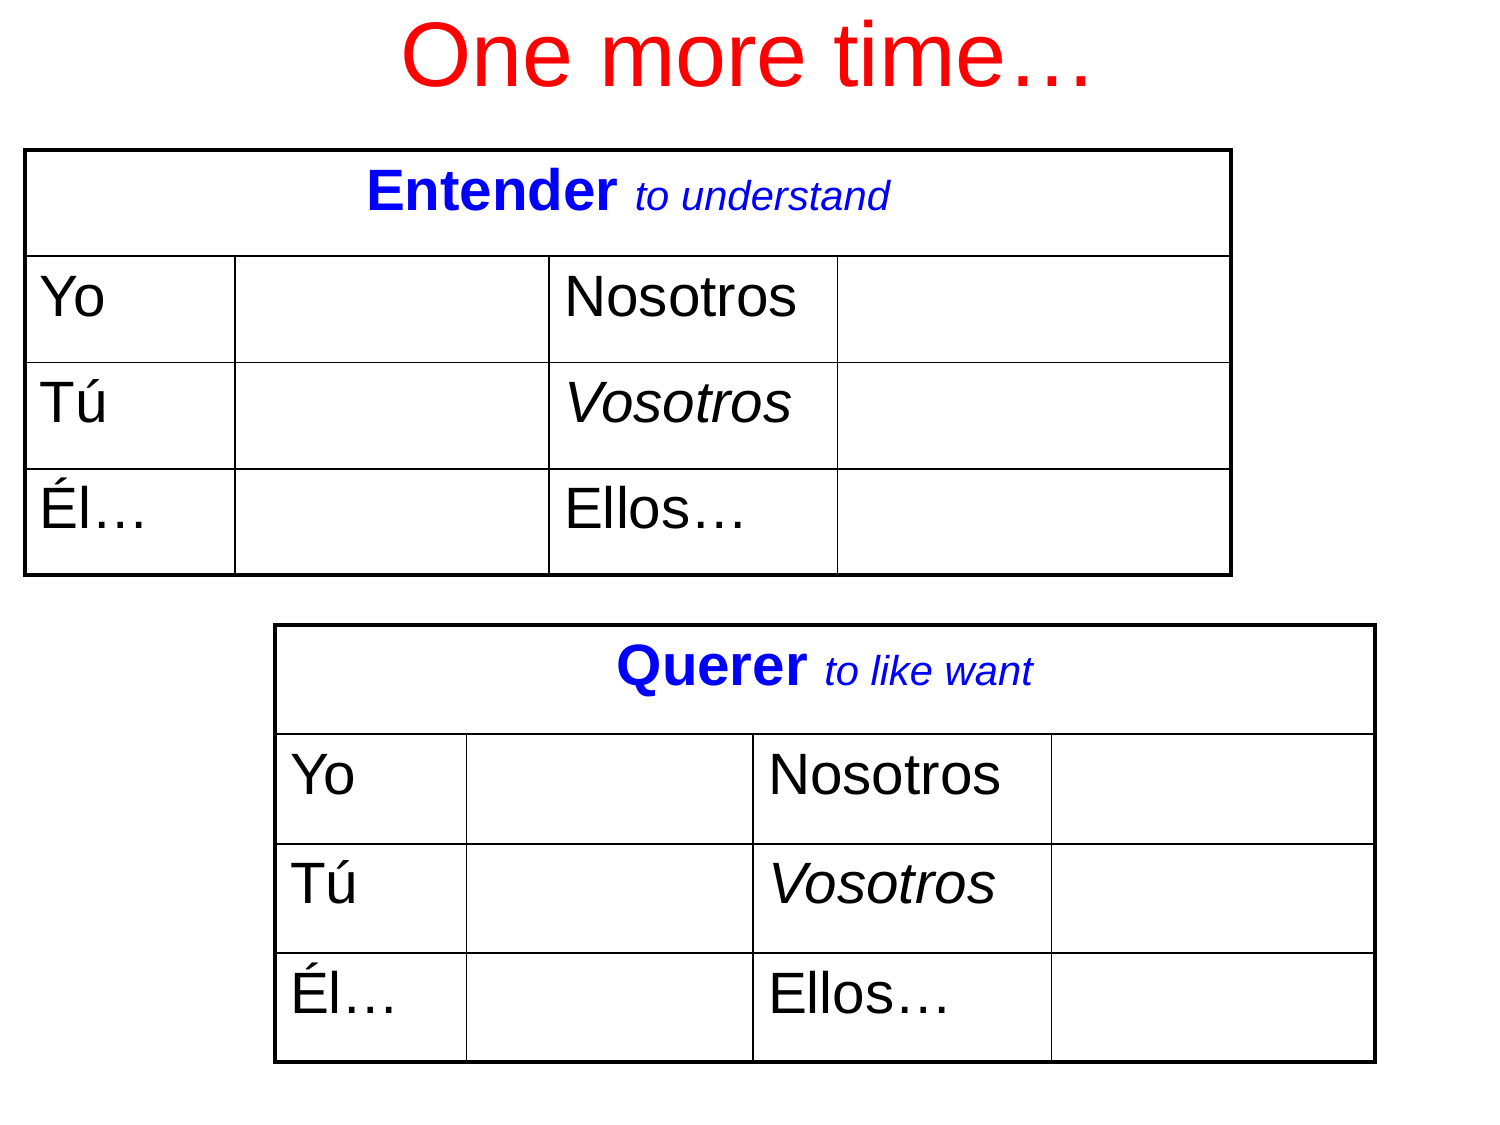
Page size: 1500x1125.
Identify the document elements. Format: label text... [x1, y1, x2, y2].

table_cell [1052, 735, 1373, 843]
table_cell Yo [277, 735, 466, 843]
table_header Querer to like want [277, 627, 1373, 733]
table_cell [236, 470, 548, 573]
table_cell Vosotros [754, 845, 1051, 952]
table_cell [838, 257, 1229, 362]
table_cell [236, 363, 548, 468]
table_cell Ellos… [550, 470, 837, 573]
table_header Entender to understand [27, 152, 1229, 255]
table_cell Ellos… [754, 954, 1051, 1060]
table_cell Nosotros [754, 735, 1051, 843]
table_cell Él… [27, 470, 234, 573]
table_cell [467, 845, 752, 952]
table_cell [1052, 845, 1373, 952]
table_cell [467, 954, 752, 1060]
table_cell Vosotros [550, 363, 837, 468]
table_cell Él… [277, 954, 466, 1060]
table_cell Tú [27, 363, 234, 468]
table_cell [838, 470, 1229, 573]
table_cell [236, 257, 548, 362]
table_cell [1052, 954, 1373, 1060]
table_cell [838, 363, 1229, 468]
table_cell Tú [277, 845, 466, 952]
table_cell Nosotros [550, 257, 837, 362]
table_cell [467, 735, 752, 843]
text_box One more time… [74, 0, 1425, 145]
table_cell Yo [27, 257, 234, 362]
